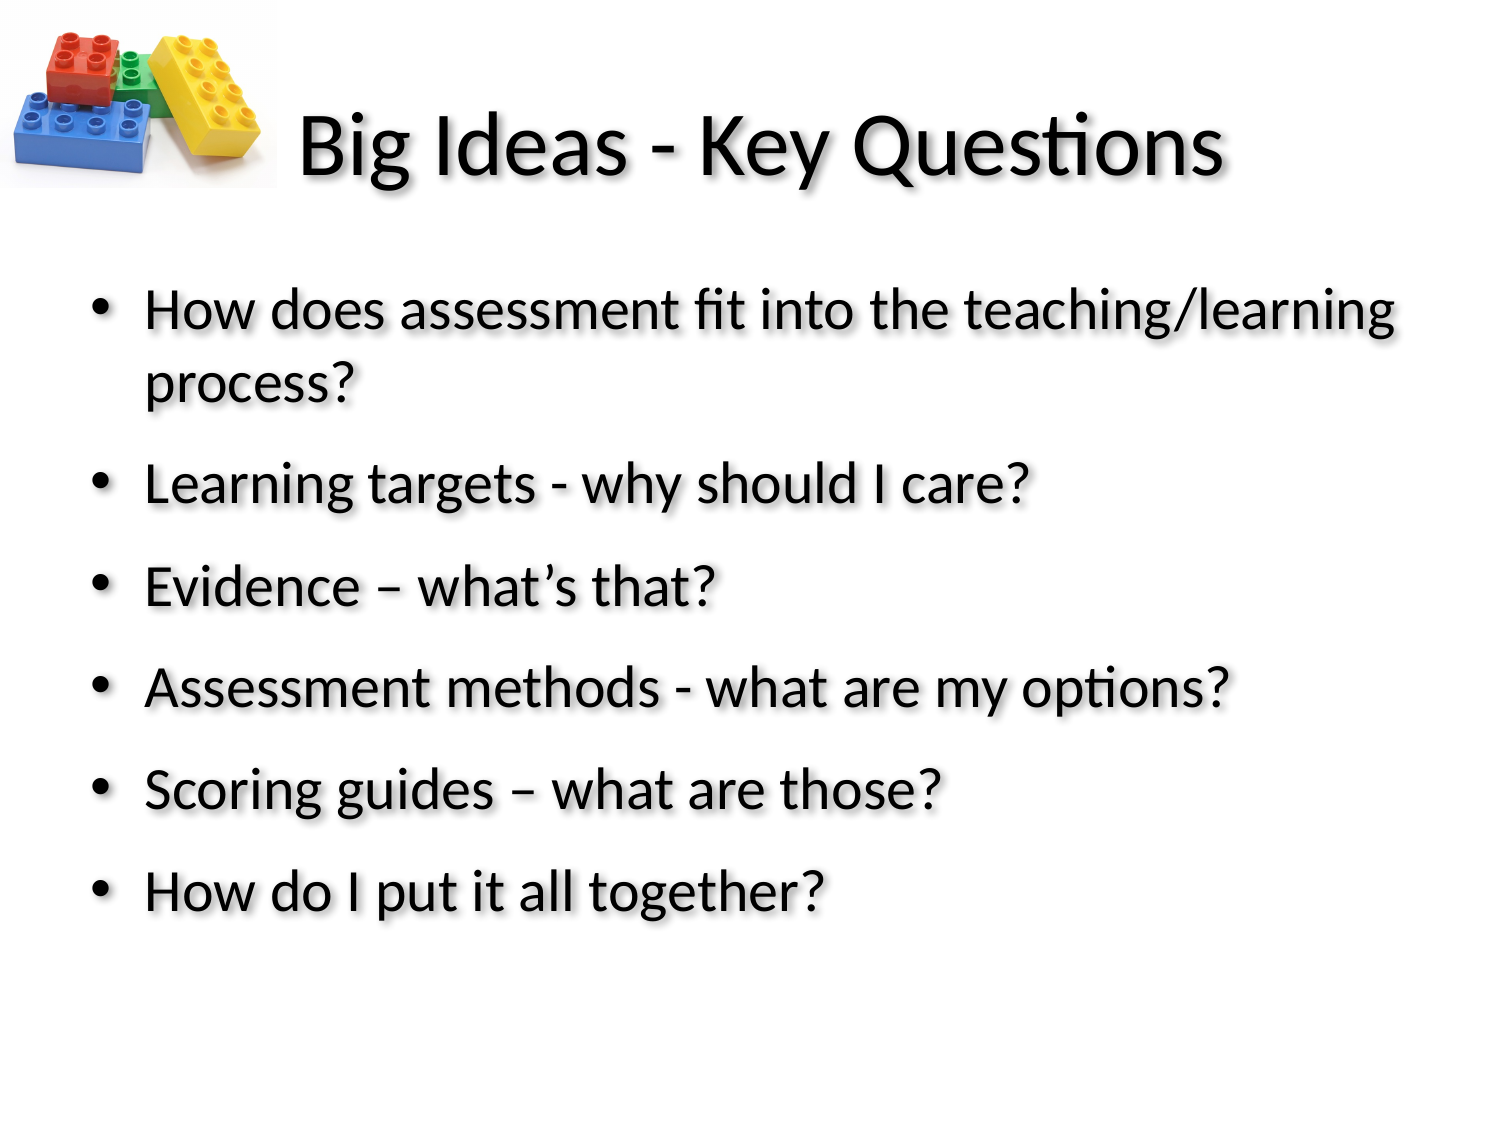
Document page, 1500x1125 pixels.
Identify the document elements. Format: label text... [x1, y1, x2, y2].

list How does assessment fit into the teaching/learning process? Learning targets - why should I care? Evidence – what’s that? Assessment methods - what are my options? Scoring guides – what are those? How do I put it all together? [75, 262, 1450, 1005]
picture [0, 0, 277, 188]
title Big Ideas - Key Questions [99, 45, 1425, 233]
